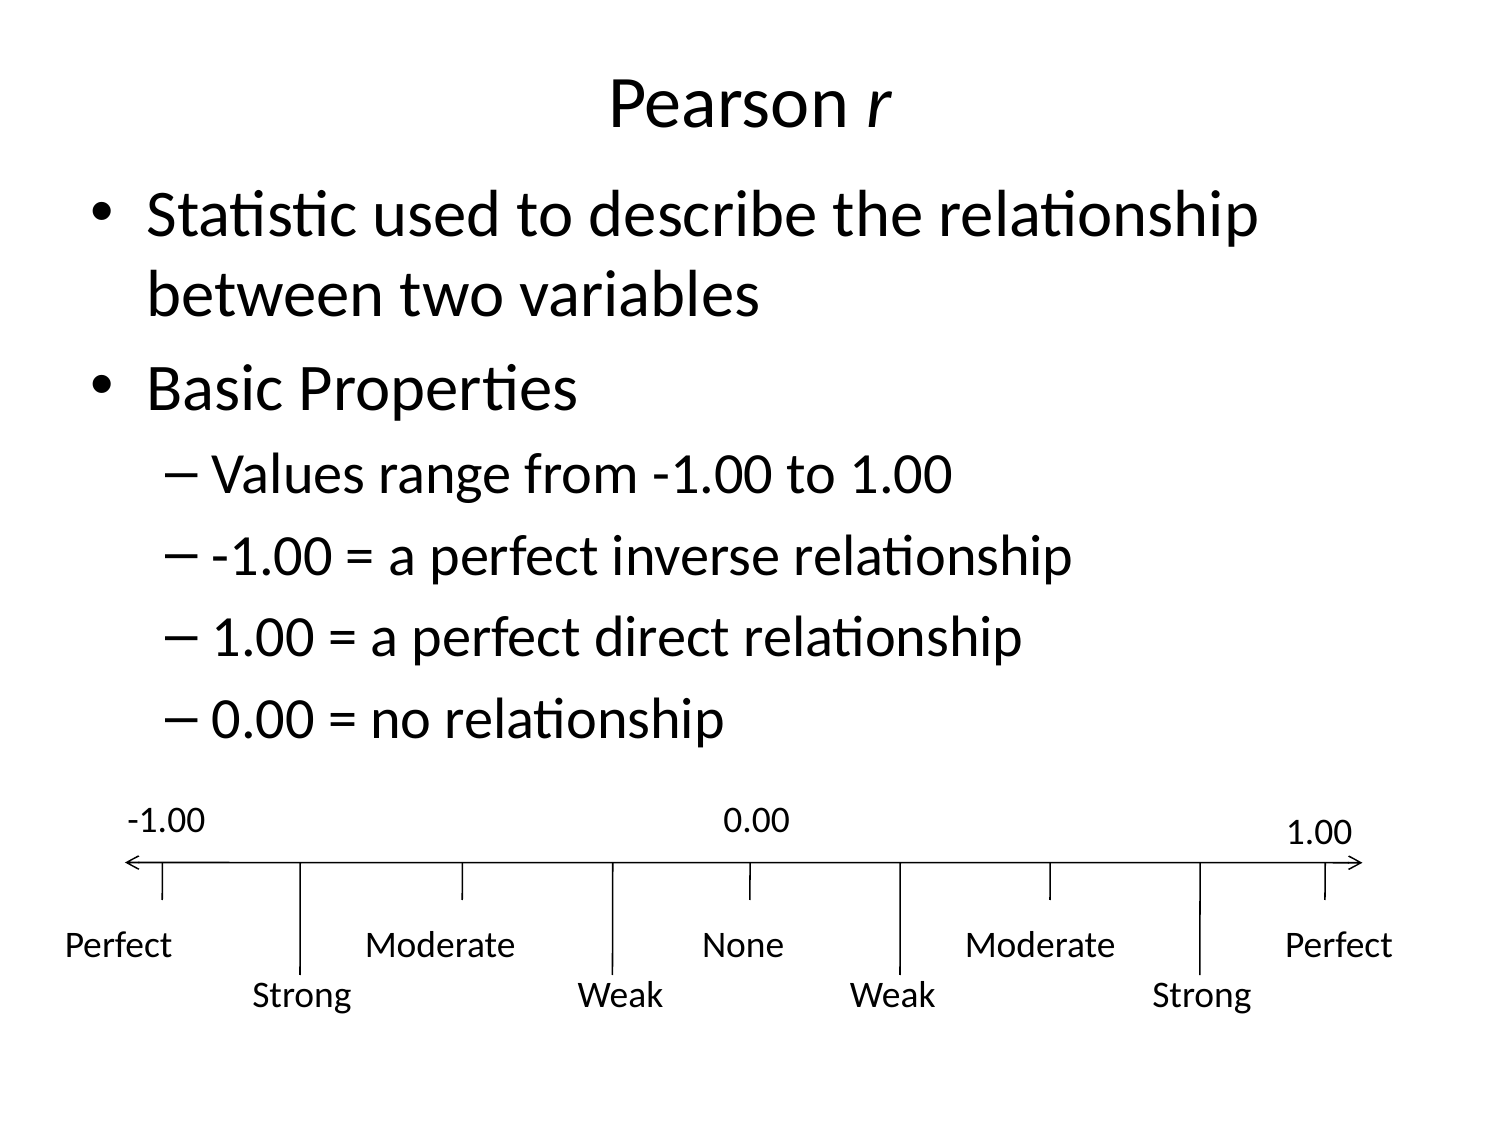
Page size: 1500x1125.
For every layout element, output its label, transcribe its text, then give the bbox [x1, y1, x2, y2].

text_box 0.00 [699, 787, 813, 848]
text_box 1.00 [1262, 799, 1375, 860]
text_box Perfect Moderate None Moderate Perfect [50, 912, 1425, 973]
list Statistic used to describe the relationship between two variables Basic Properties Values range from -1.00 to 1.00 -1.00 = a perfect inverse relationship 1.00 = a perfect direct relationship 0.00 = no relationship [75, 162, 1425, 863]
title Pearson r [75, 45, 1425, 150]
text_box -1.00 [112, 787, 225, 848]
text_box Strong Weak Weak Strong [237, 962, 1325, 1068]
